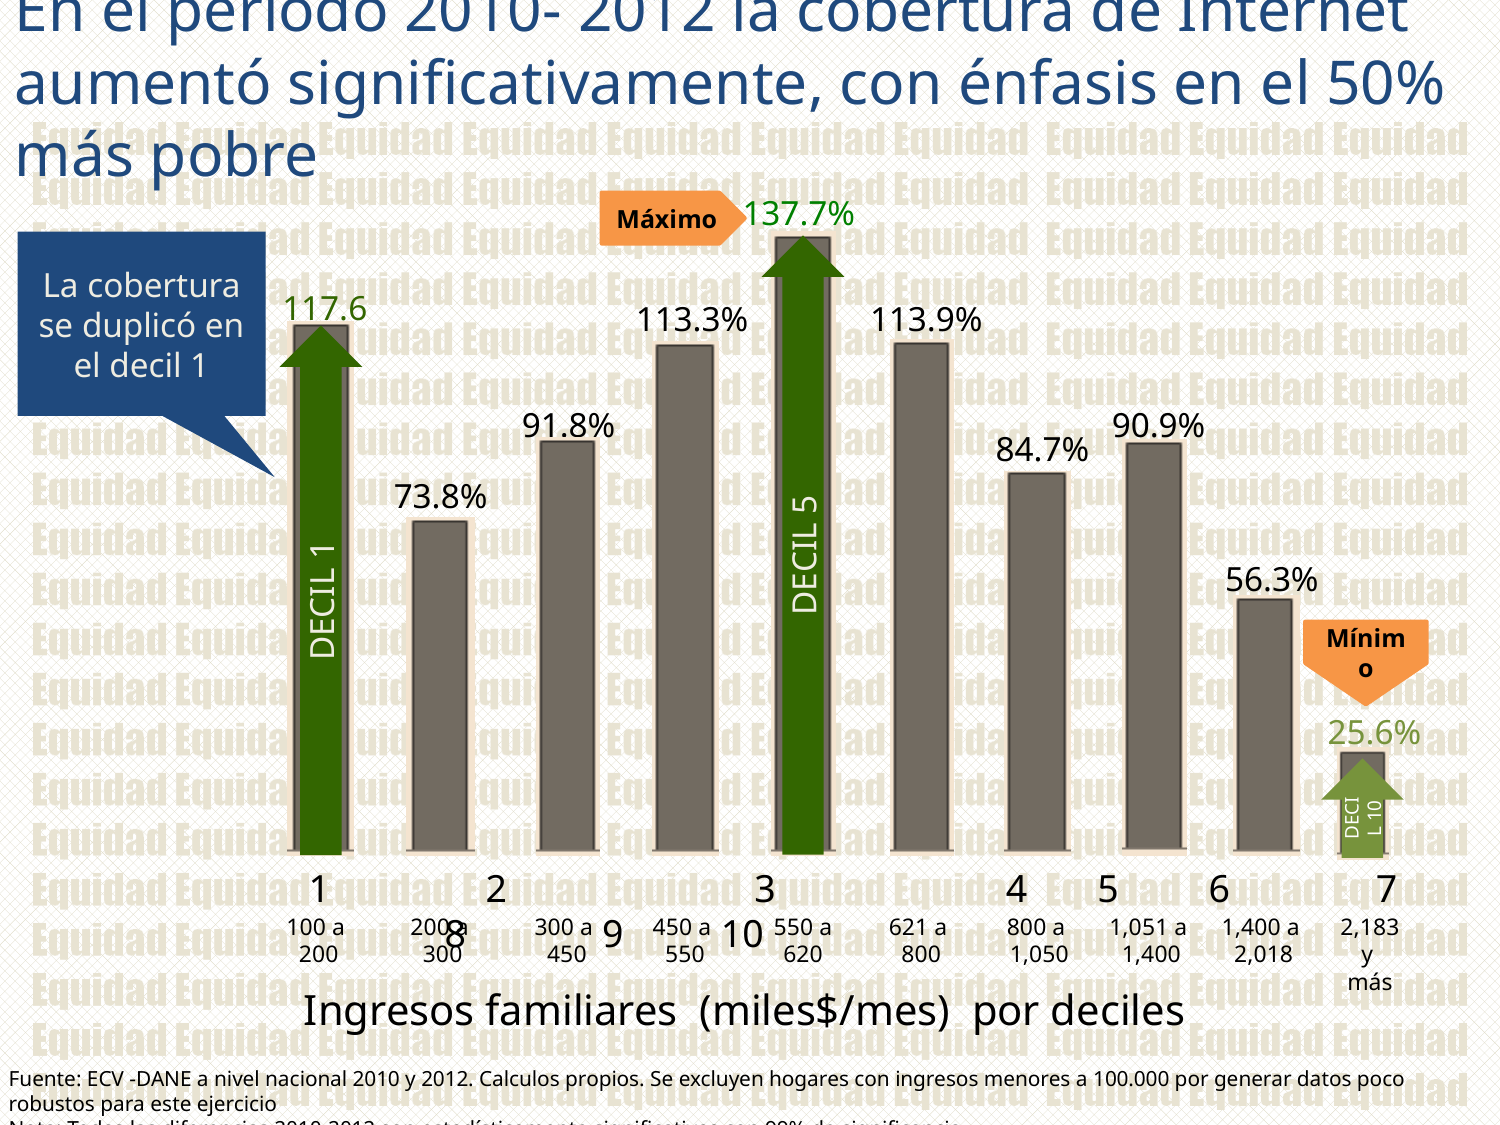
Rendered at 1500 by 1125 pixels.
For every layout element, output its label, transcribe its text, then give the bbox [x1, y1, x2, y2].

text_box En el periodo 2010- 2012 la cobertura de Internet aumentó significativamente, con énfasis en el 50% más pobre [0, 0, 1500, 197]
picture [5, 101, 1495, 1116]
text_box Fuente: ECV -DANE a nivel nacional 2010 y 2012. Calculos propios. Se excluyen hogares con ingresos menores a 100.000 por generar datos poco robustos para este ejercicio Nota: Todas las diferencias 2010-2012 son estadísticamente significativas con 99% de significancia. [0, 1114, 1496, 1125]
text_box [259, 184, 1483, 1004]
